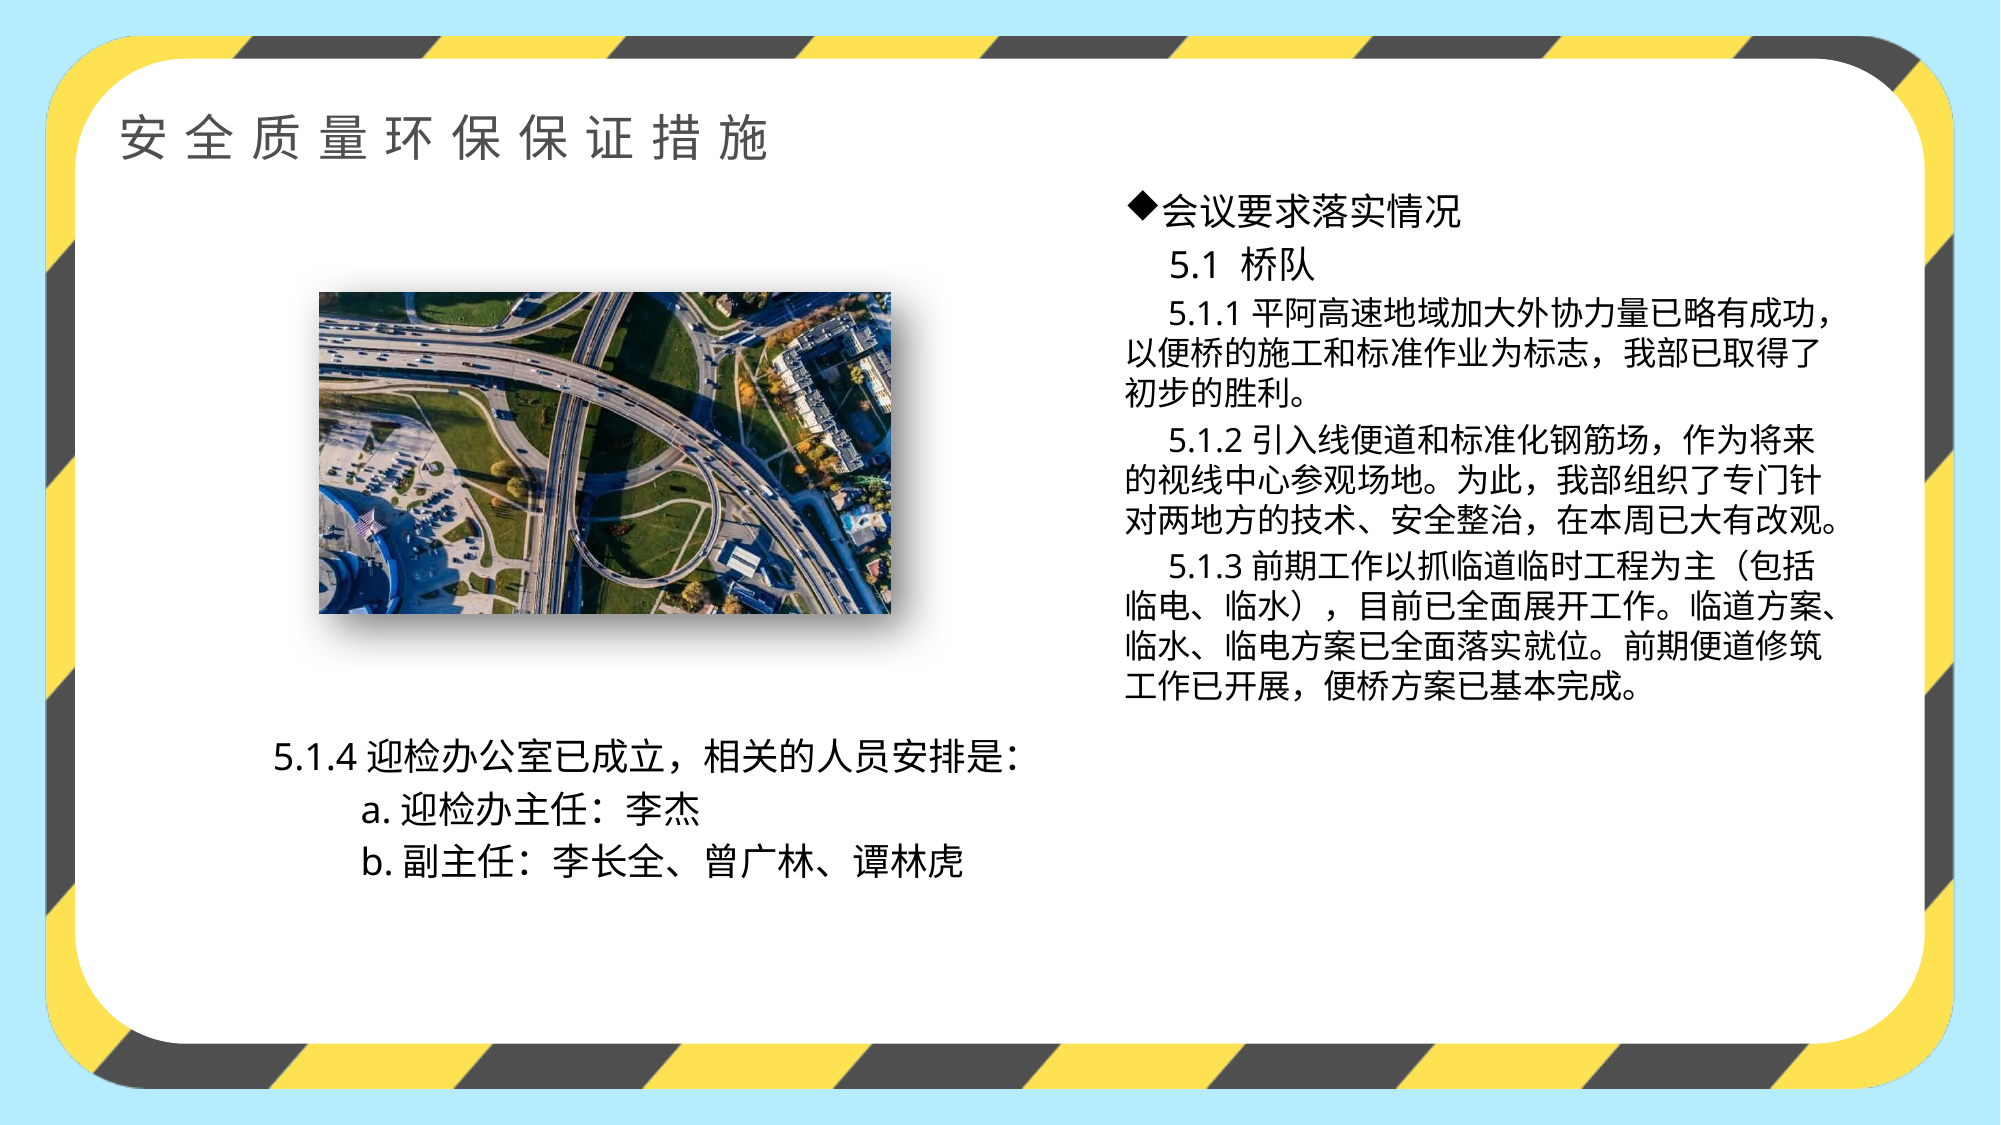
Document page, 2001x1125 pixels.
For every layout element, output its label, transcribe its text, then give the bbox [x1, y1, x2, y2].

text_box 5.1.4迎检办公室已成立，相关的人员安排是： a.迎检办主任：李杰 b.副主任：李长全、曾广林、谭林虎 [248, 725, 1249, 891]
text_box 安全质量环保保证措施 [103, 99, 1110, 175]
text_box 会议要求落实情况 5.1 桥队 5.1.1平阿高速地域加大外协力量已略有成功，以便桥的施工和标准作业为标志，我部已取得了初步的胜利。 5.1.2引入线便道和标准化钢筋场，作为将来的视线中心参观场地。为此，我部组织了专门针对两地方的技术、安全整治，在本周已大有改观。 5.1.3前期工作以抓临道临时工程为主（包括临电、临水），目前已全面展开工作。临道方案、临水、临电方案已全面落实就位。前期便道修筑工作已开展，便桥方案已基本完成。 [1109, 181, 1846, 961]
picture [0, 0, 2000, 1125]
